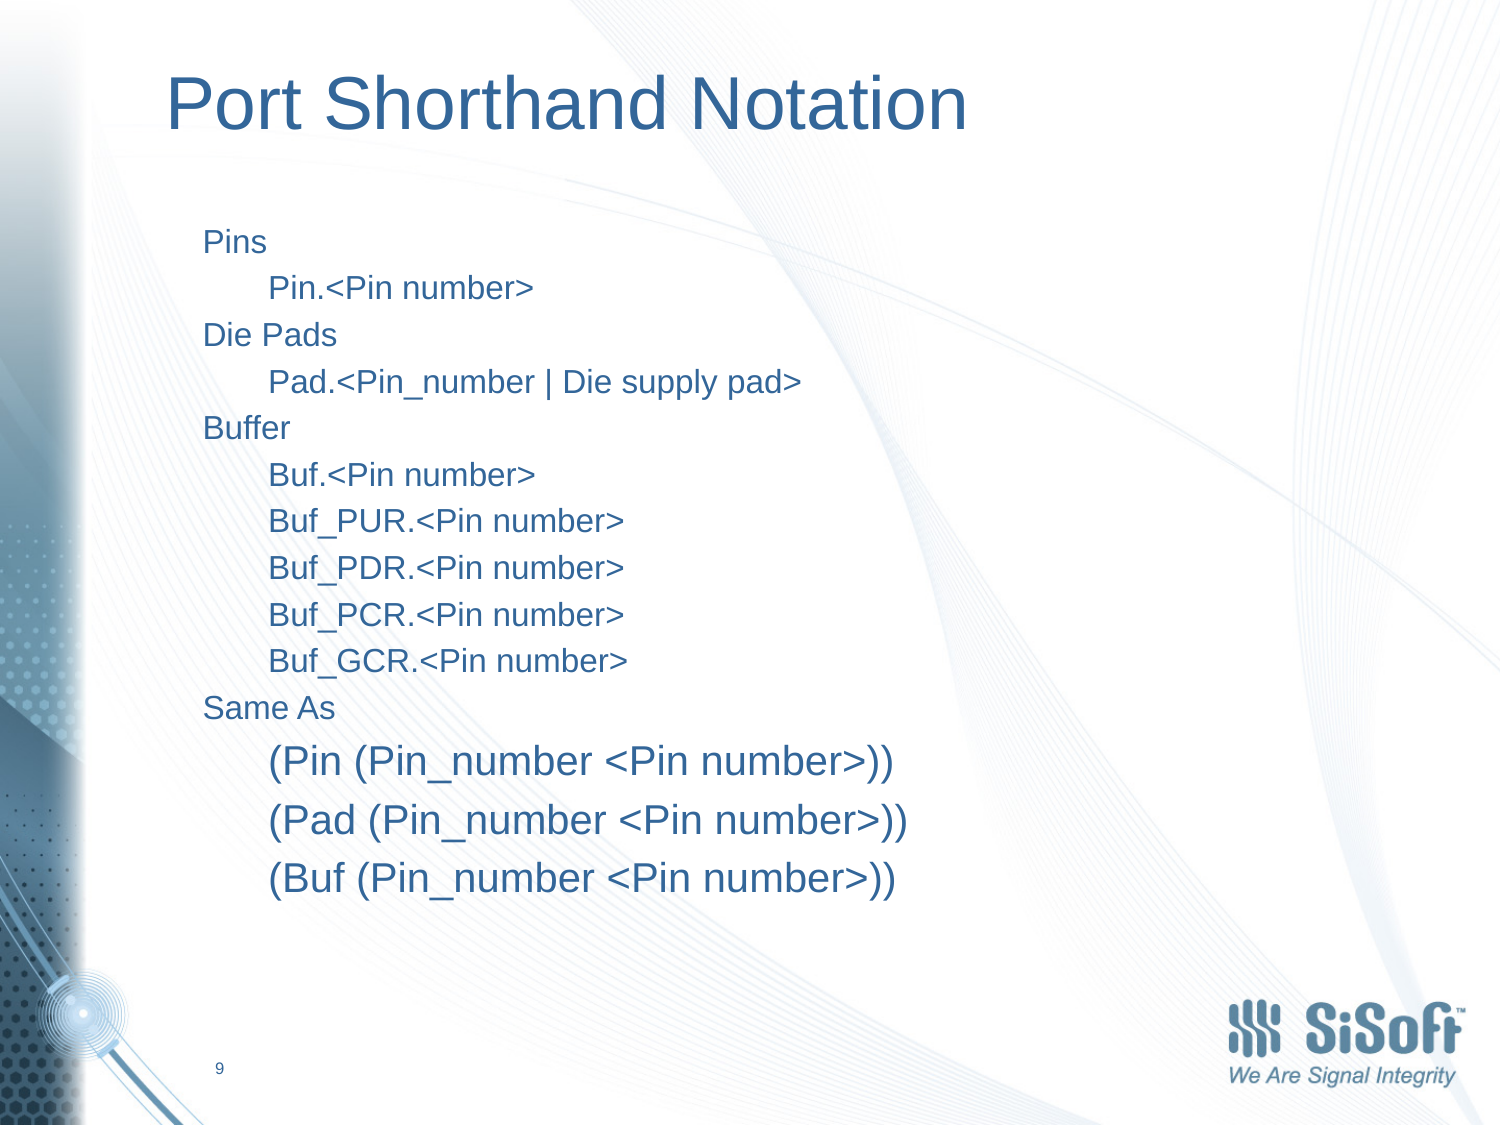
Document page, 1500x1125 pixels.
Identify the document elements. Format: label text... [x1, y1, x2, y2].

footer 9 [200, 1050, 975, 1104]
list Pins Pin.<Pin number> Die Pads Pad.<Pin_number | Die supply pad> Buffer Buf.<Pin number> Buf_PUR.<Pin number> Buf_PDR.<Pin number> Buf_PCR.<Pin number> Buf_GCR.<Pin number> Same As (Pin (Pin_number <Pin number>)) (Pad (Pin_number <Pin number>)) (Buf (Pin_number <Pin number>)) [187, 212, 1363, 963]
picture [0, 0, 1500, 1125]
title Port Shorthand Notation [150, 24, 1300, 175]
